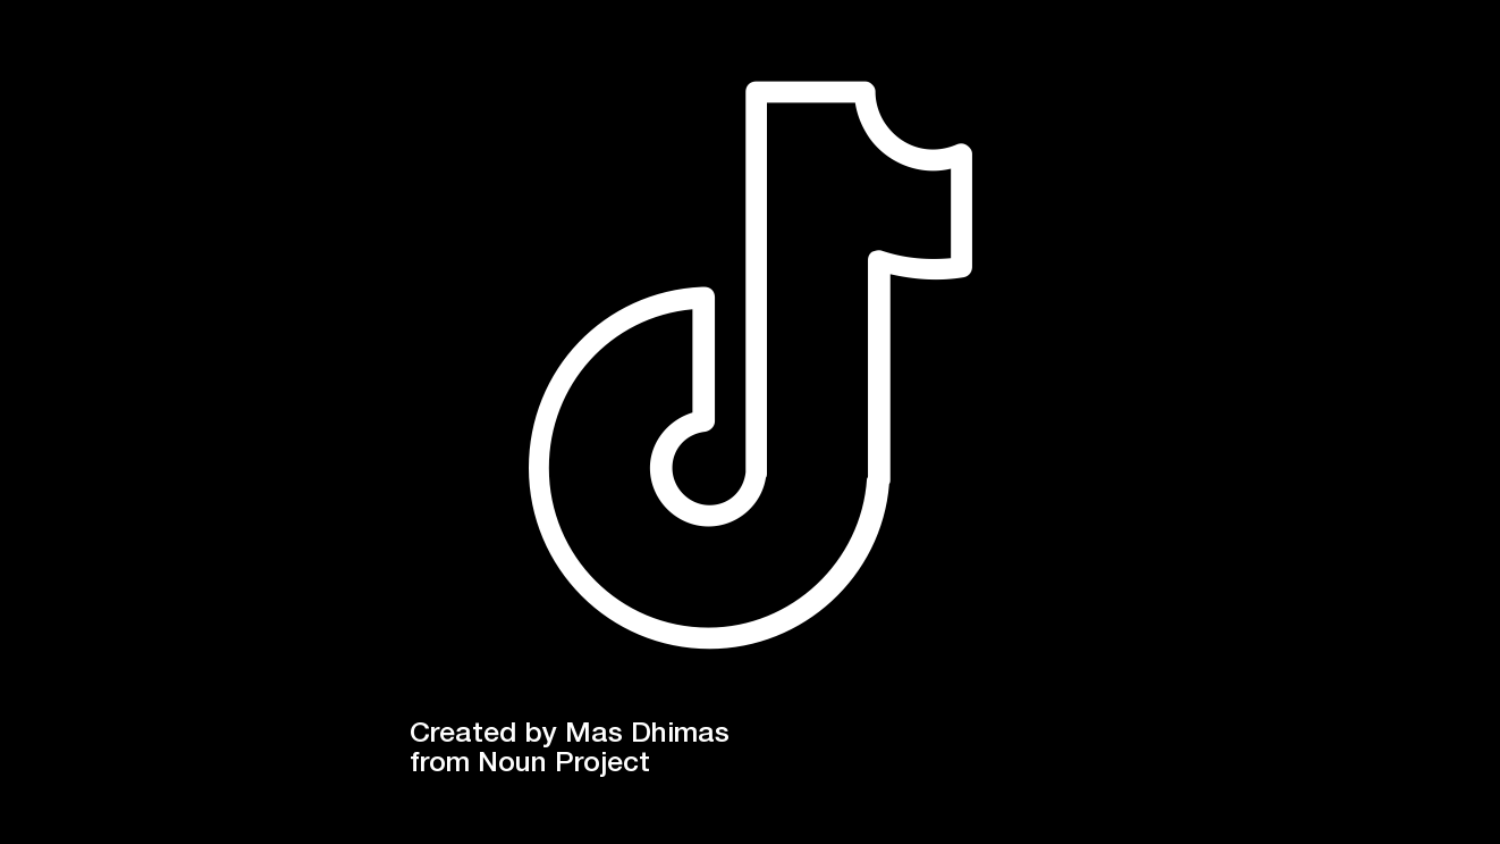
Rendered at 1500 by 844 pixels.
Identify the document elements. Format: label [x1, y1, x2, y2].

picture [352, 24, 1148, 819]
